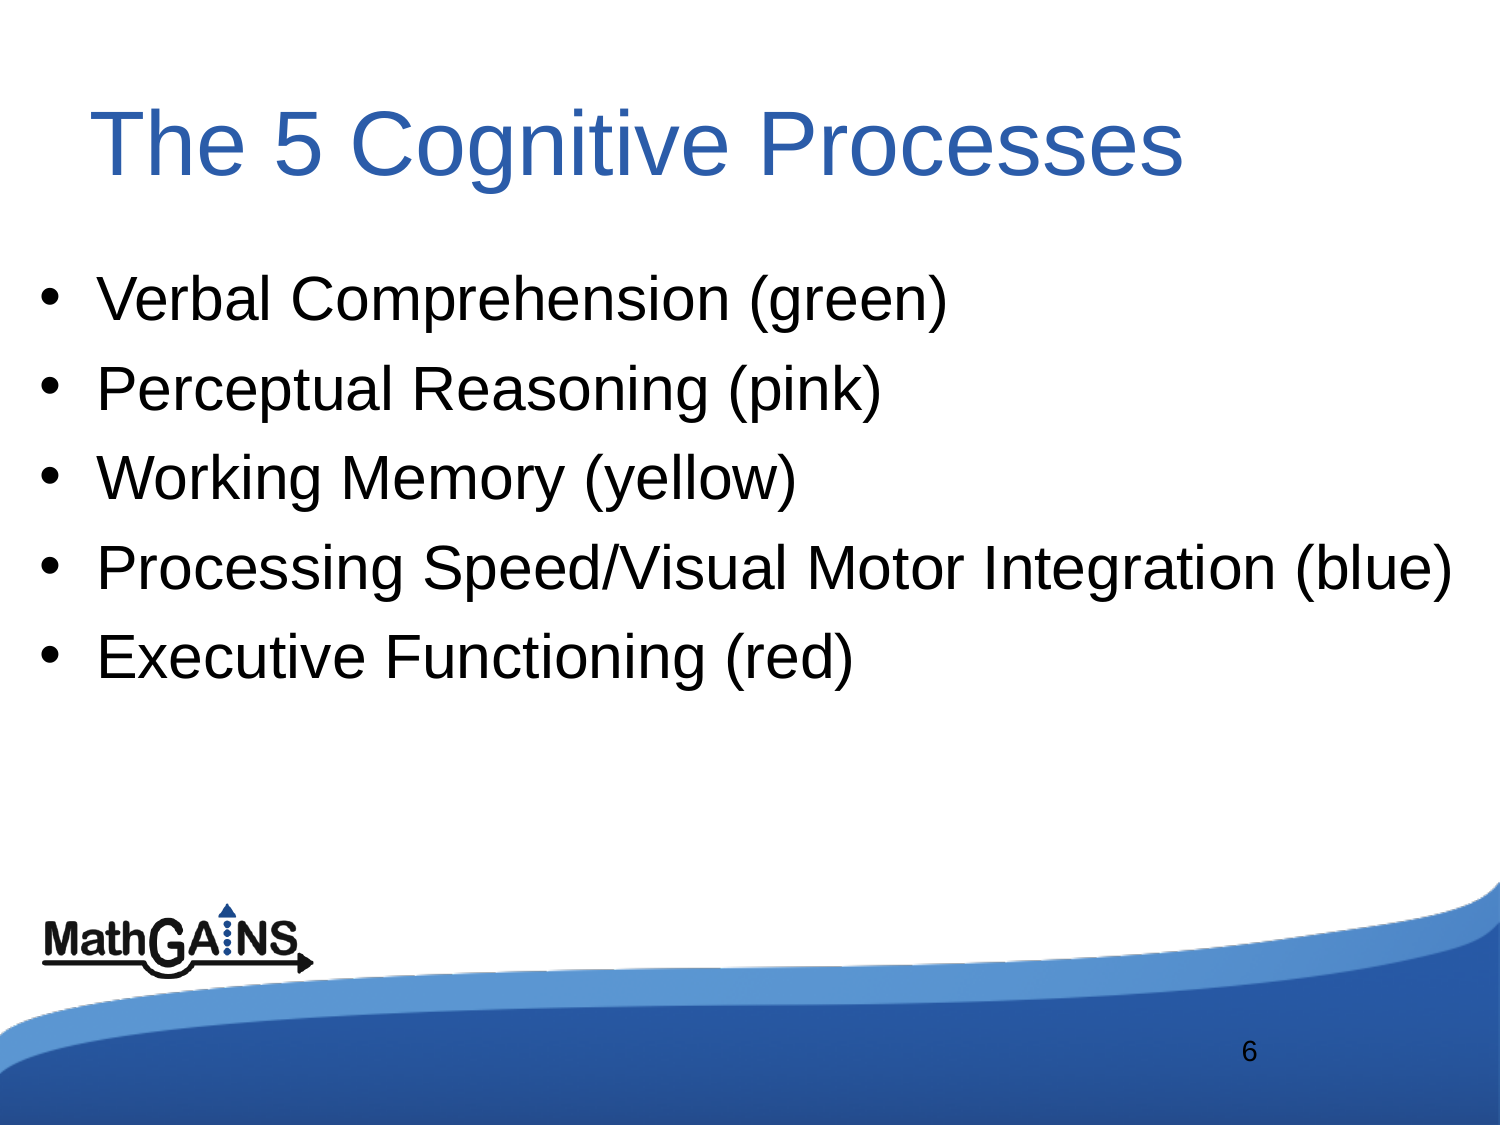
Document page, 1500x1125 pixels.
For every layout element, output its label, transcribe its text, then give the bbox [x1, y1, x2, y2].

list Verbal Comprehension (green) Perceptual Reasoning (pink) Working Memory (yellow) Processing Speed/Visual Motor Integration (blue) Executive Functioning (red) [24, 249, 1500, 738]
title The 5 Cognitive Processes [74, 14, 1426, 249]
picture [0, 878, 1500, 1125]
slide_number 6 [1223, 1023, 1277, 1075]
